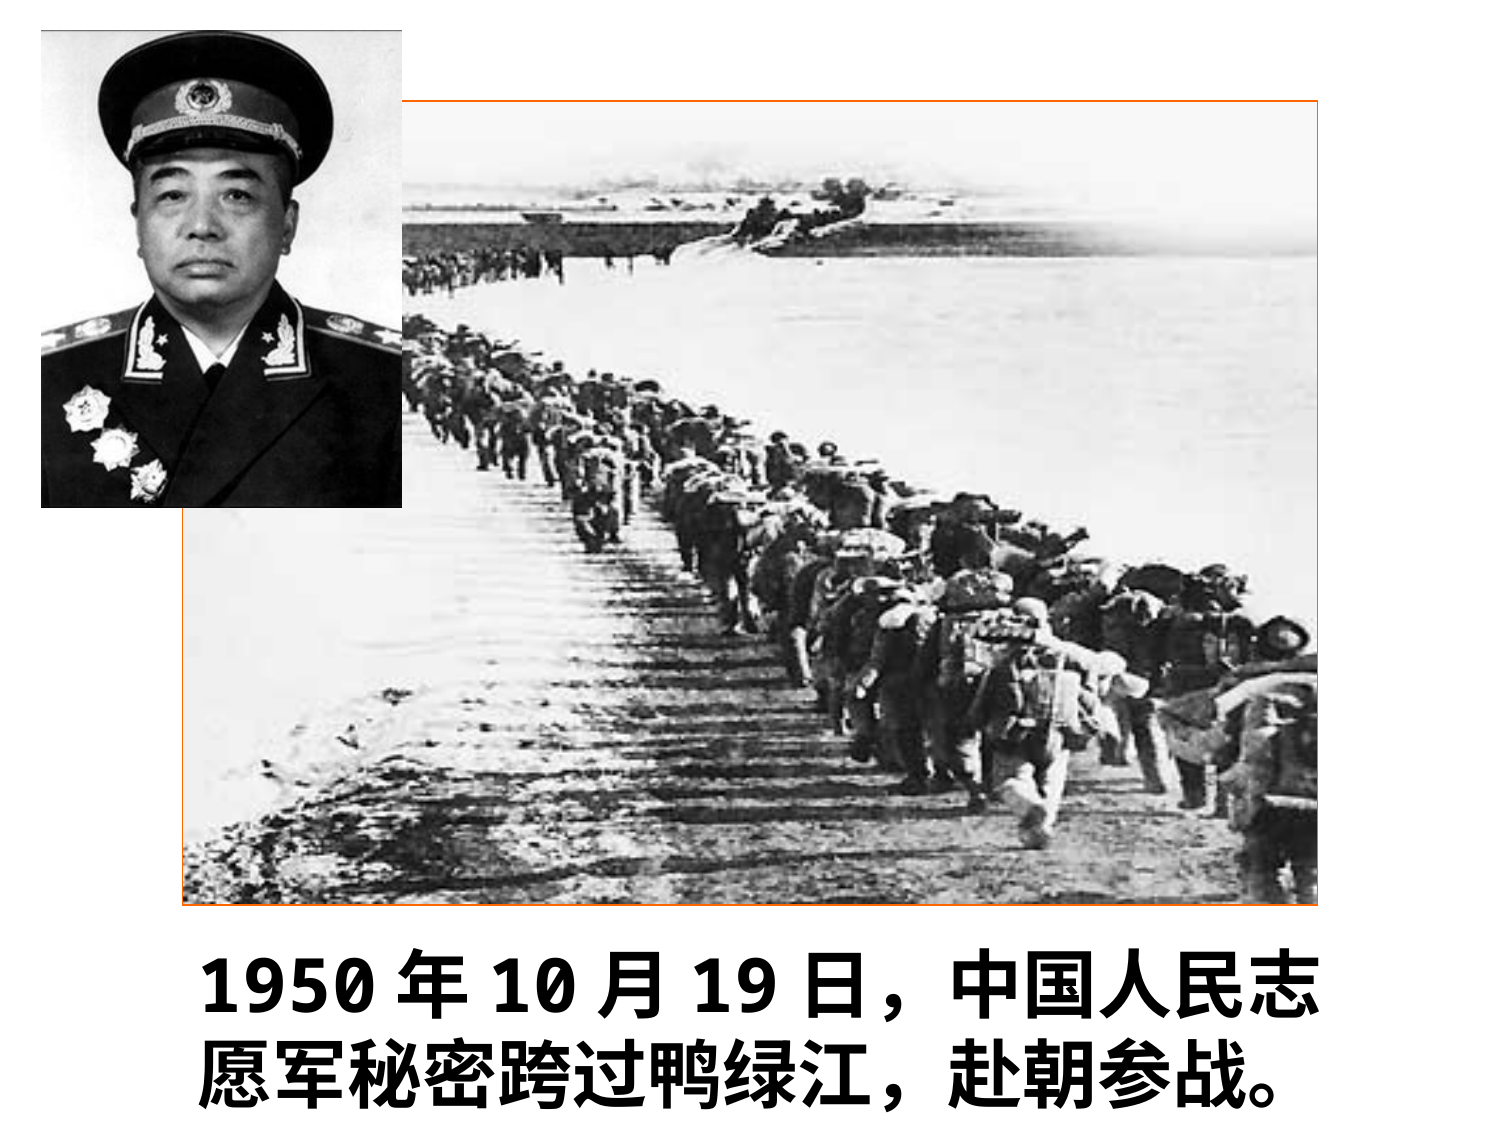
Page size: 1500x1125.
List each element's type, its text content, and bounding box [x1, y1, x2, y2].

picture [40, 30, 1318, 905]
text_box 1950年10月19日，中国人民志愿军秘密跨过鸭绿江，赴朝参战。 [183, 929, 1364, 1125]
